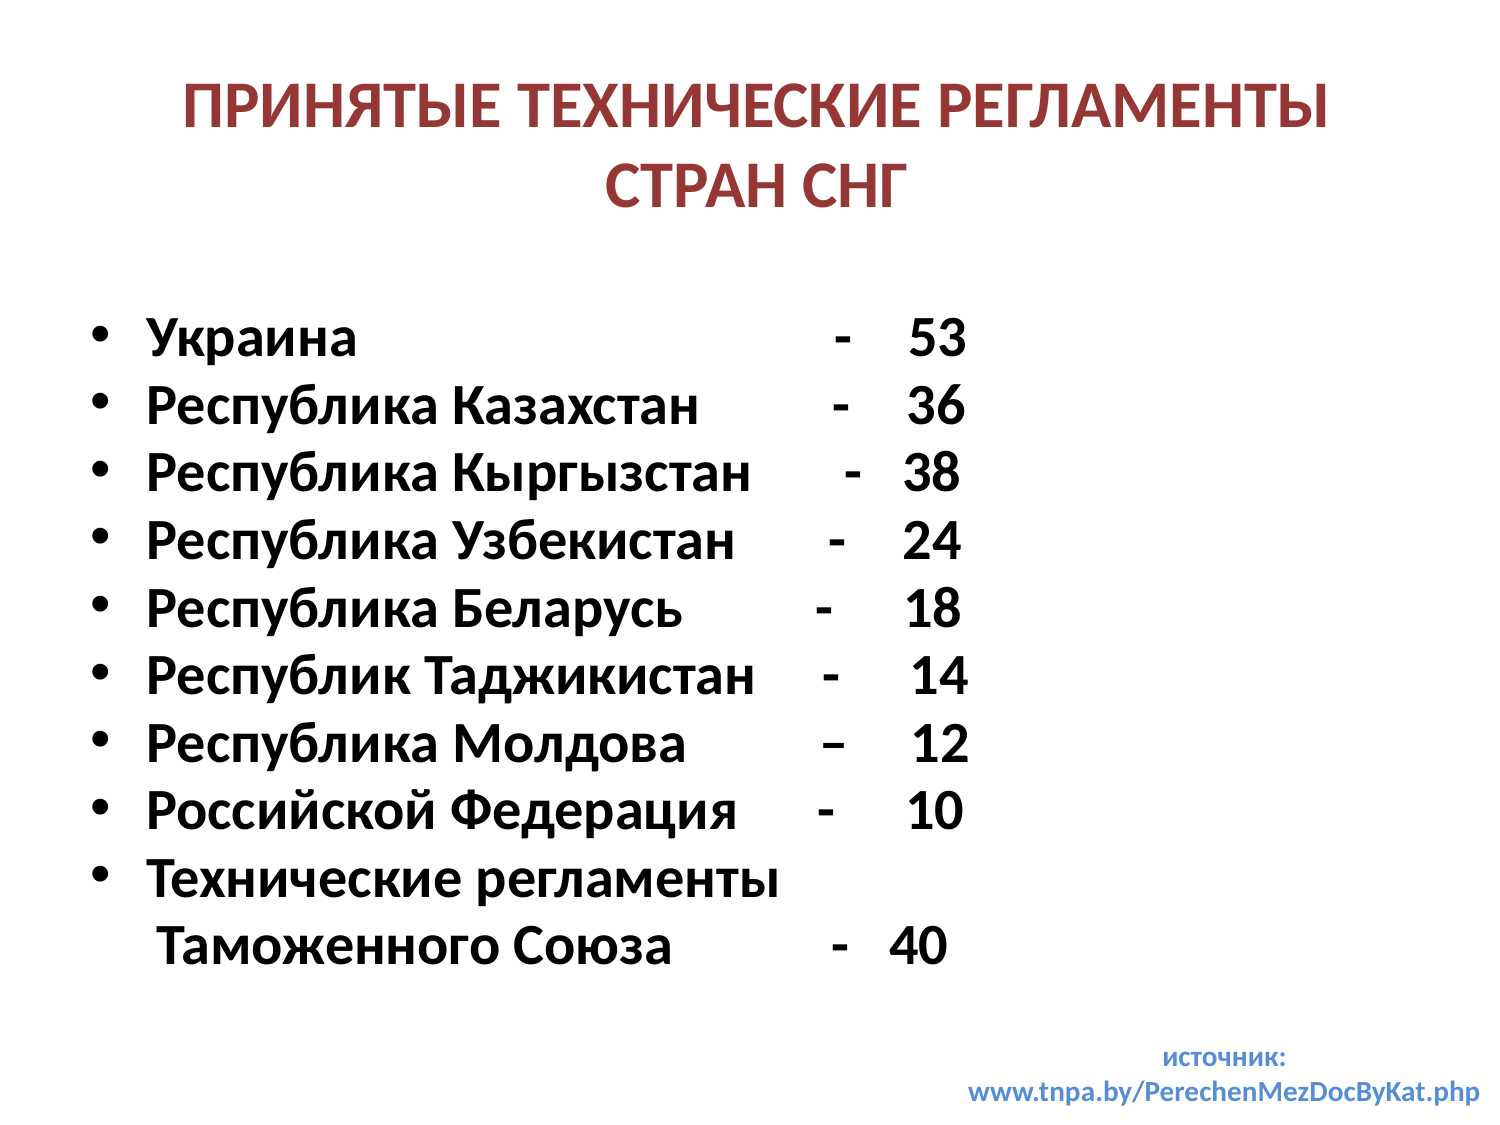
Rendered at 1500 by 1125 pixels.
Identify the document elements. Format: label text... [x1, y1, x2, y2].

title ПРИНЯТЫЕ ТЕХНИЧЕСКИЕ РЕГЛАМЕНТЫ СТРАН СНГ [81, 46, 1433, 235]
list Украина - 53 Республика Казахстан - 36 Республика Кыргызстан - 38 Республика Узбекистан - 24 Республика Беларусь - 18 Республик Таджикистан - 14 Республика Молдова – 12 Российской Федерация - 10 Технические регламенты Таможенного Союза - 40 [74, 304, 1426, 1079]
text_box источник: www.tnpa.by/PerechenMezDocByKat.php [949, 1042, 1500, 1102]
